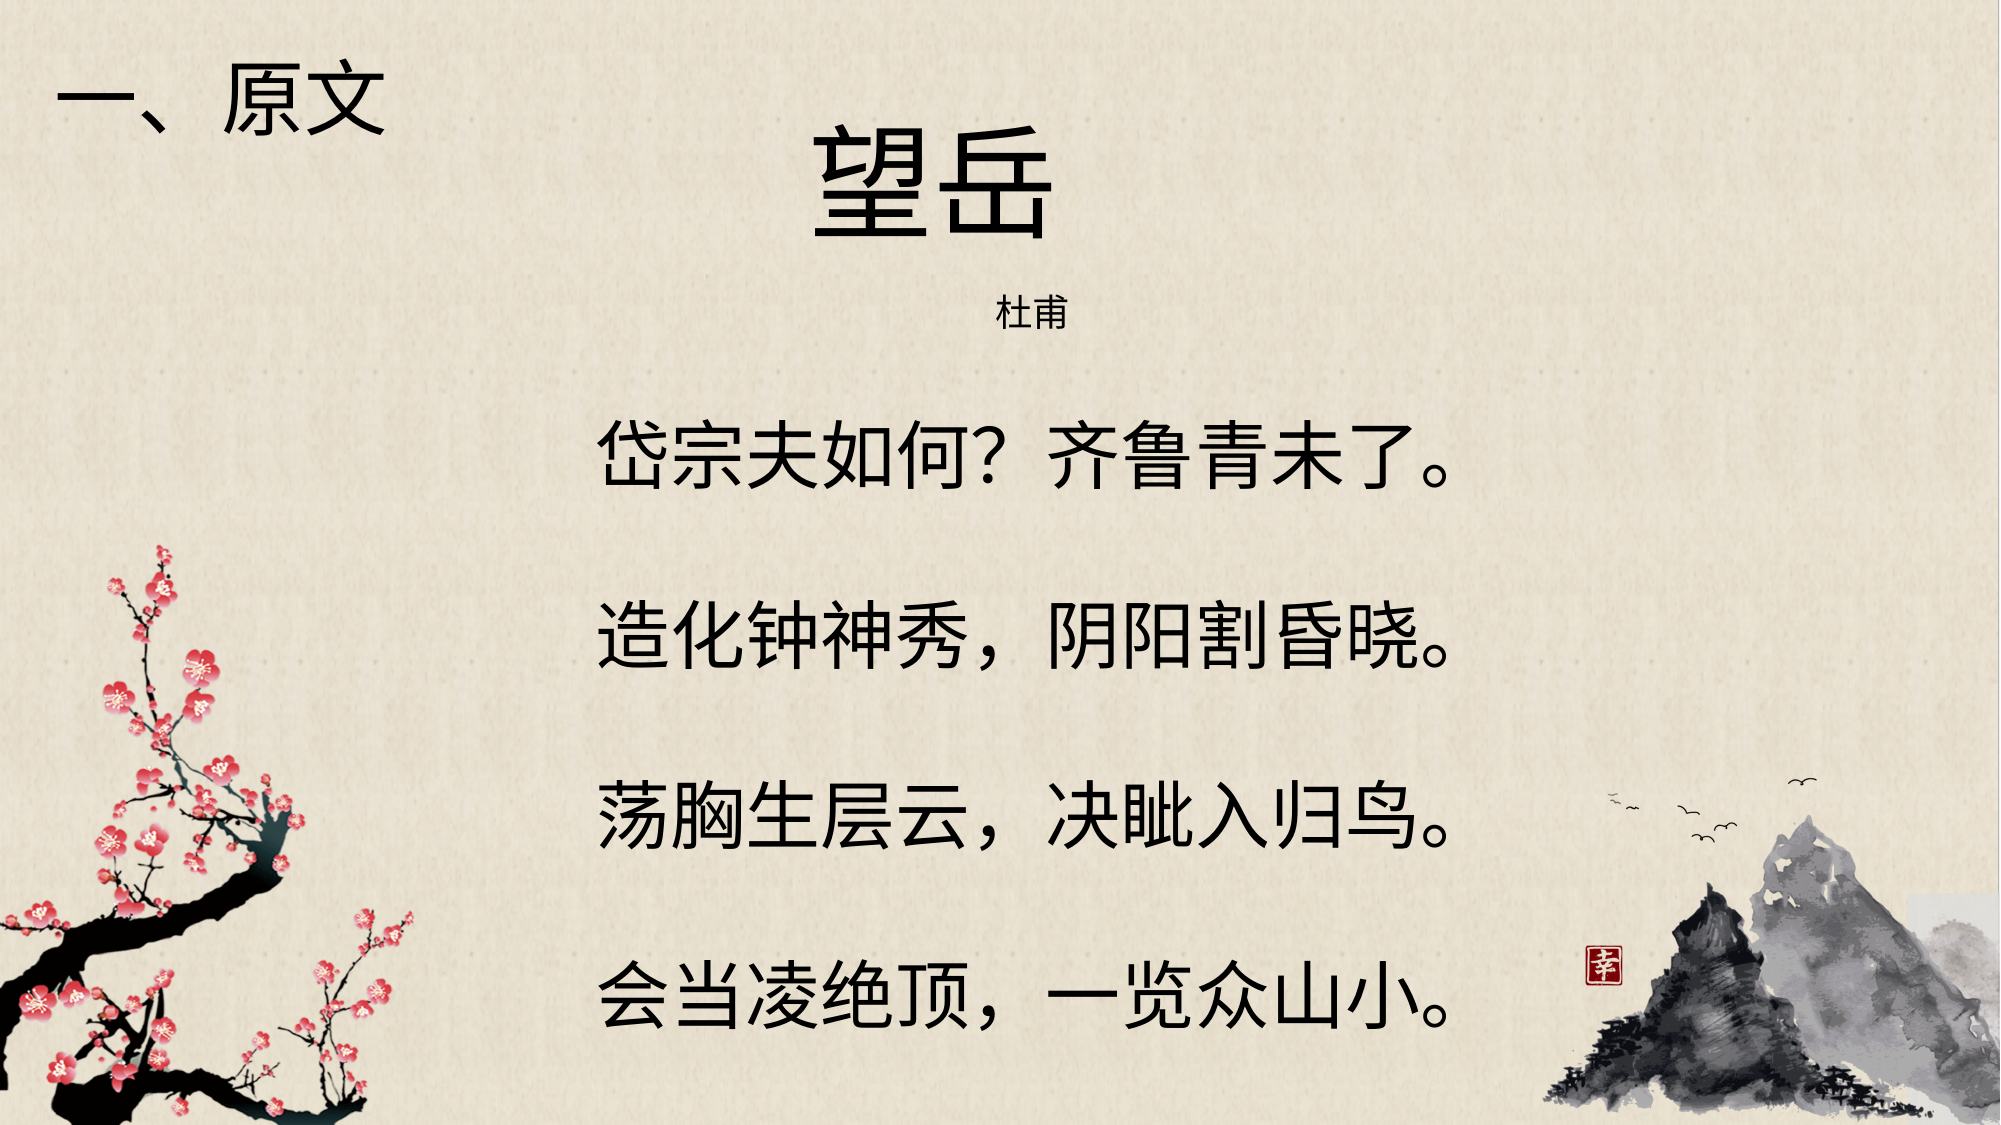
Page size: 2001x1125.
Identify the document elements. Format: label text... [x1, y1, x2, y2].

text_box 望岳 [793, 97, 1252, 262]
text_box 一、原文 [40, 39, 1113, 154]
picture [0, 0, 2001, 1125]
text_box 岱宗夫如何？齐鲁青未了。 造化钟神秀，阴阳割昏晓。 荡胸生层云，决眦入归鸟。 会当凌绝顶，一览众山小。 [391, 311, 1700, 1047]
text_box 杜甫 [980, 281, 1111, 341]
